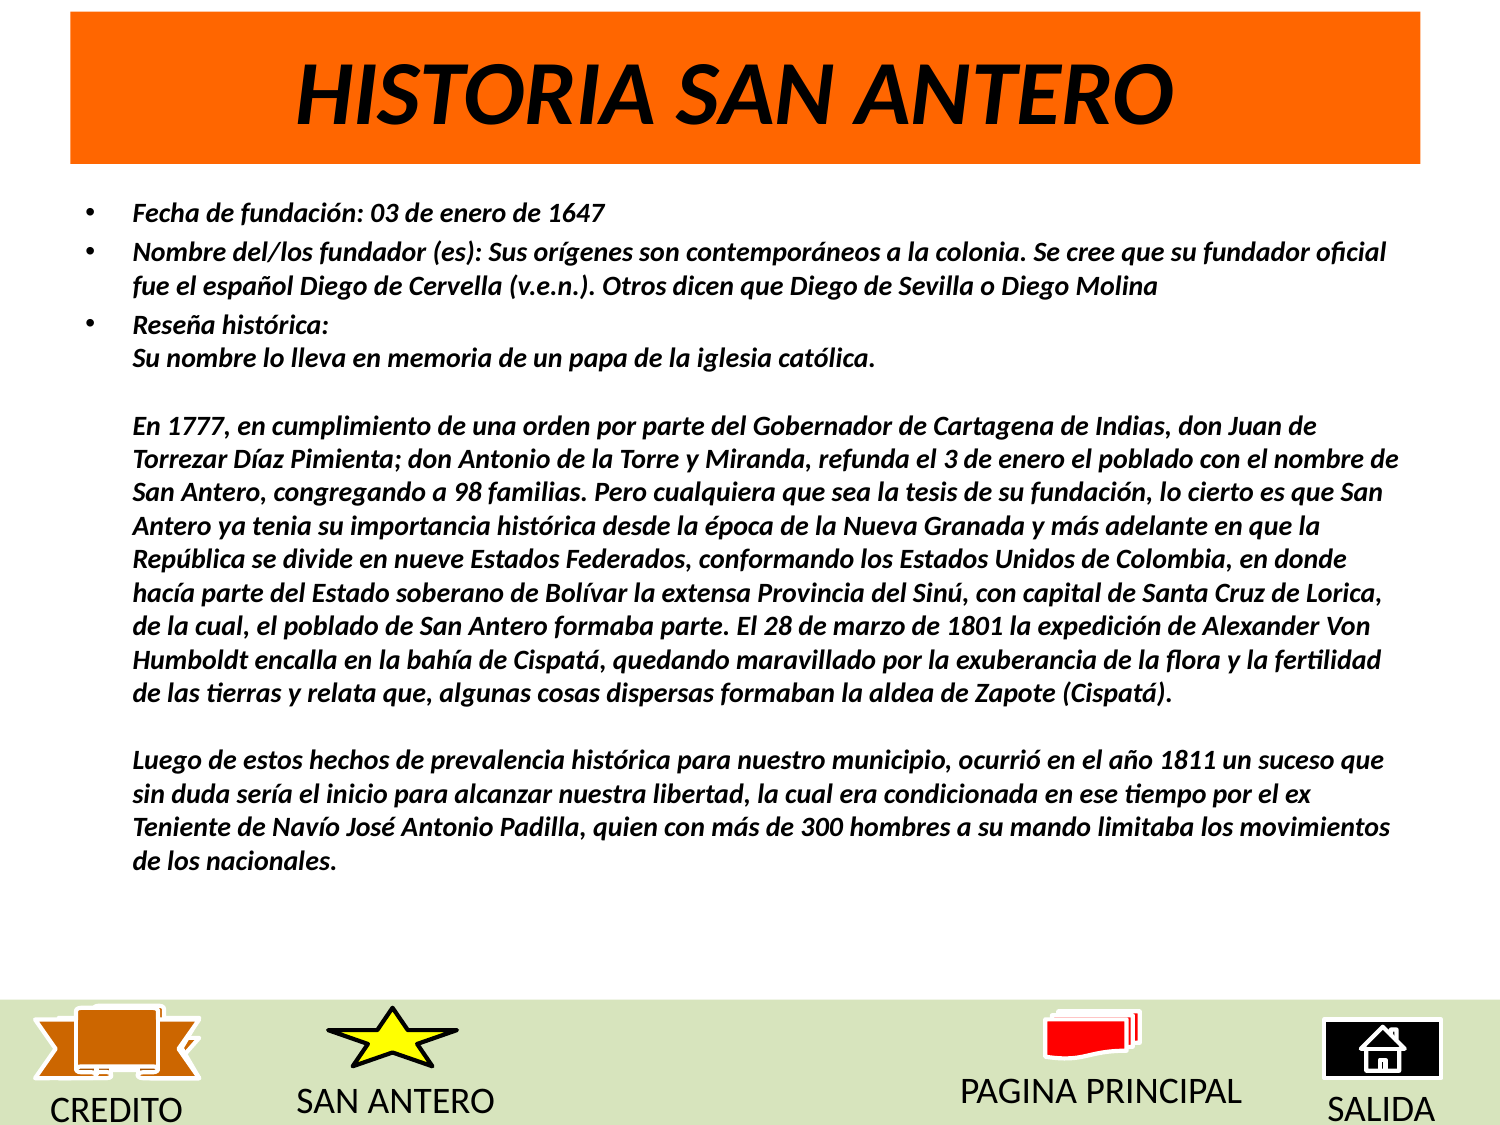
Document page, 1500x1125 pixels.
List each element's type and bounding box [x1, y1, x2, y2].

text_box [0, 997, 1500, 1125]
list [70, 187, 1421, 930]
title [70, 11, 1421, 164]
